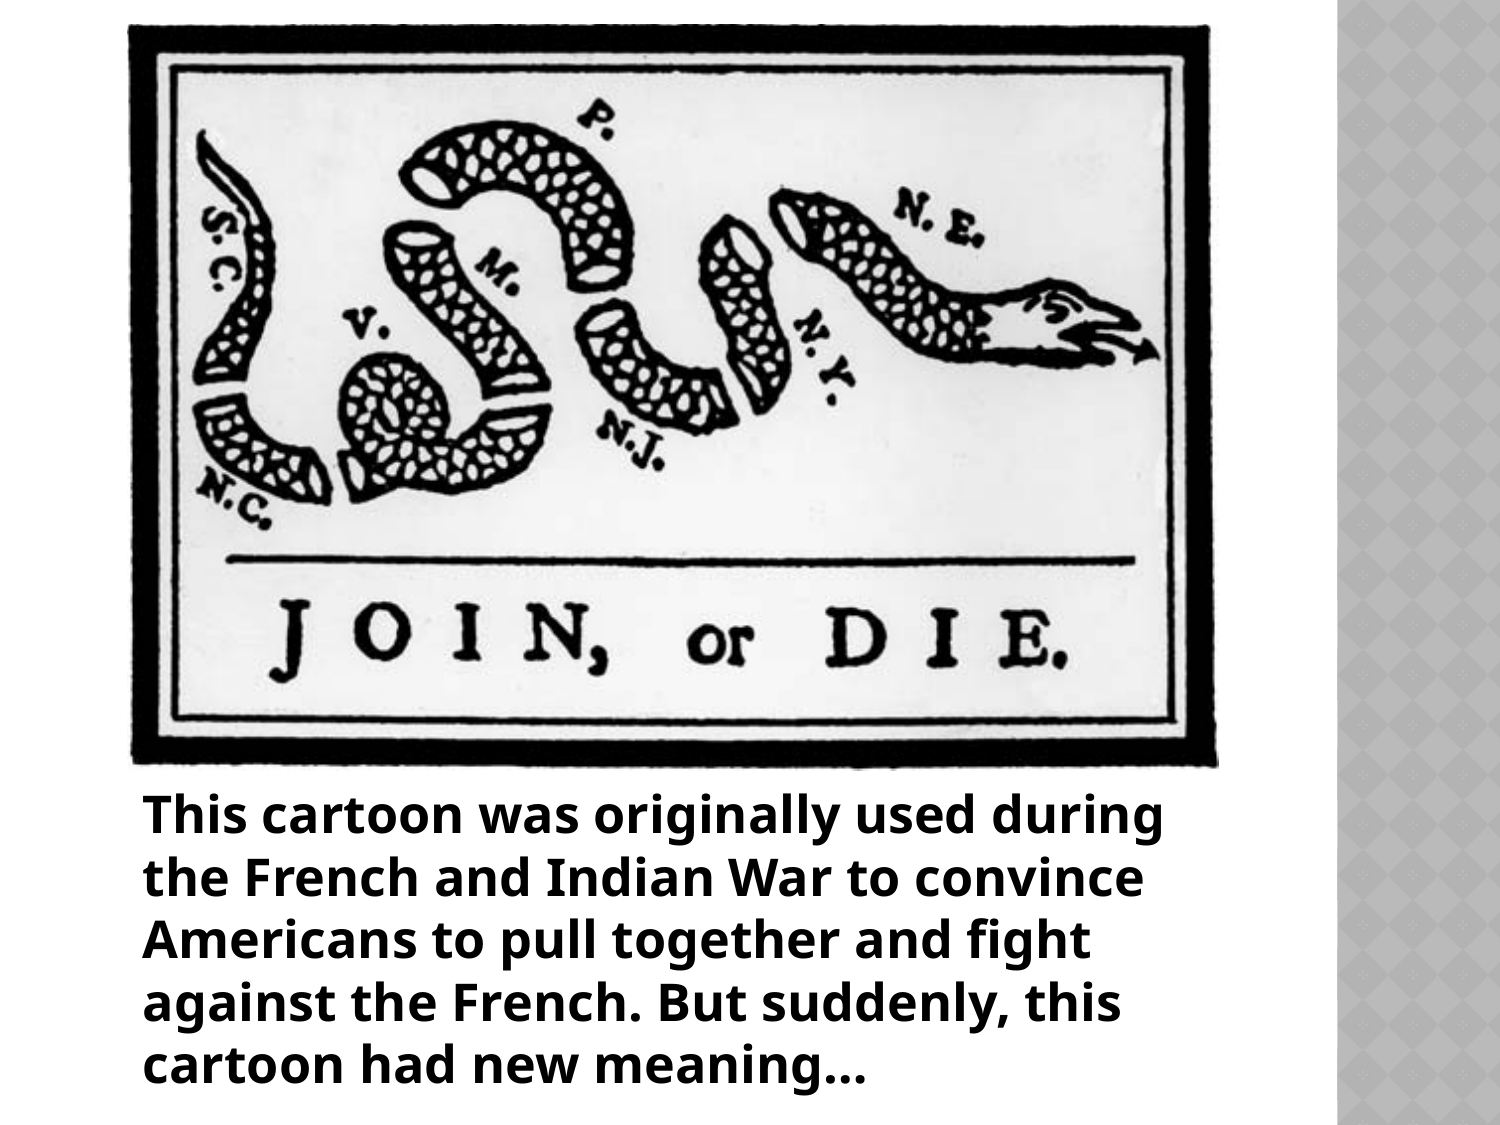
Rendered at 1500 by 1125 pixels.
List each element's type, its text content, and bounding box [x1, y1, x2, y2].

text_box This cartoon was originally used during the French and Indian War to convince Americans to pull together and fight against the French. But suddenly, this cartoon had new meaning… [127, 774, 1255, 1102]
picture [127, 24, 1220, 772]
